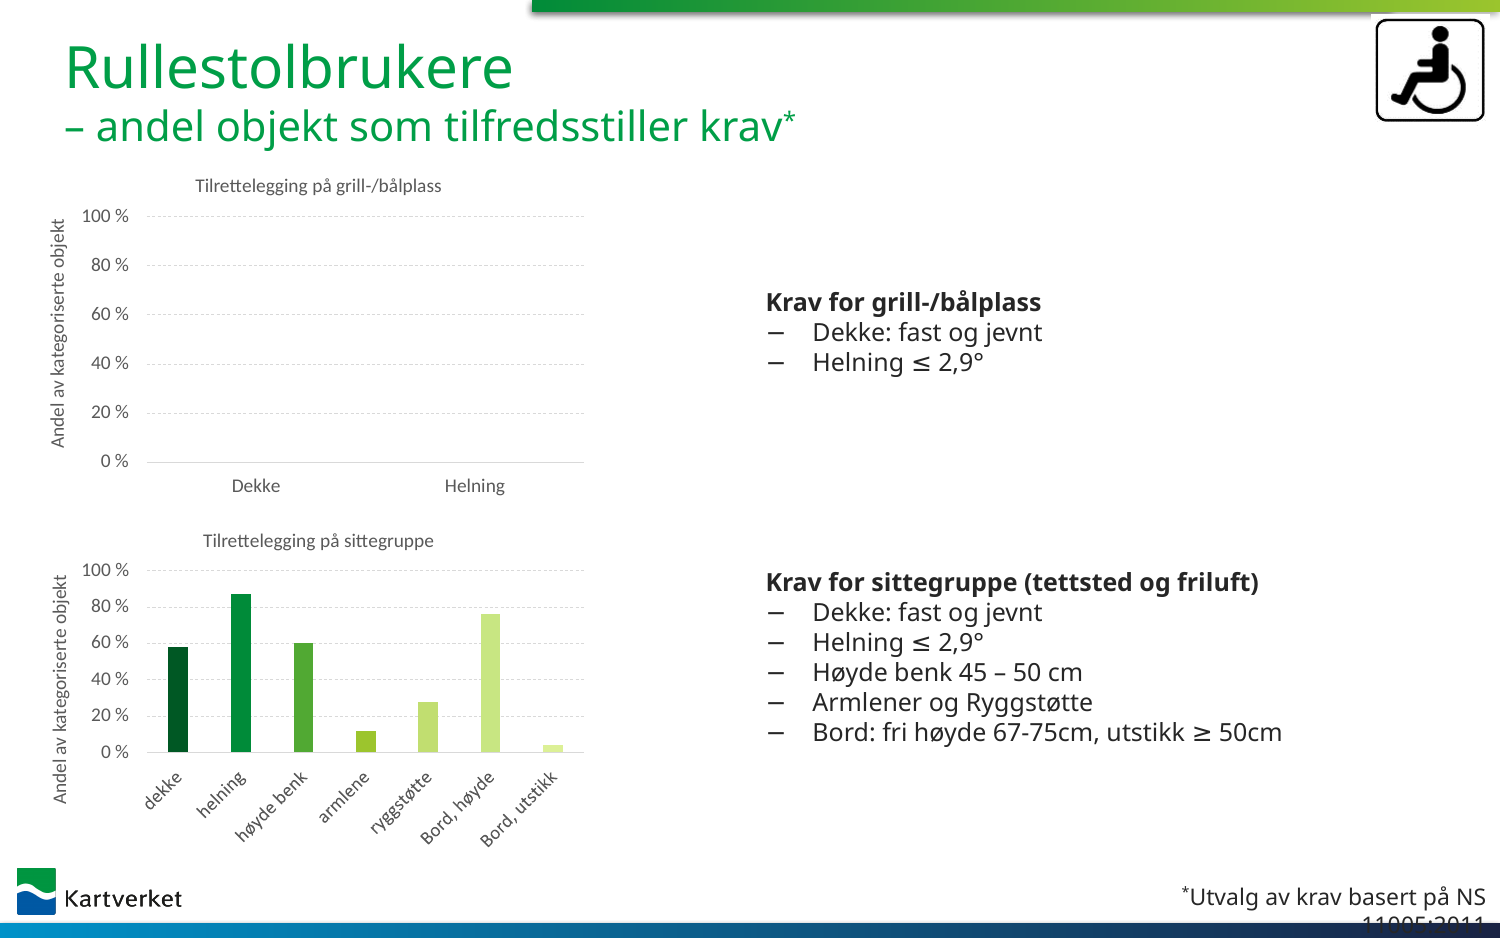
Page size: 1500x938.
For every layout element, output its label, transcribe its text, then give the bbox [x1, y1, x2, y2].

text_box Rullestolbrukere – andel objekt som tilfredsstiller krav* [49, 14, 1431, 158]
text_box Krav for sittegruppe (tettsted og friluft) Dekke: fast og jevnt Helning ≤ 2,9° Høyde benk 45 – 50 cm Armlener og Ryggstøtte Bord: fri høyde 67-75cm, utstikk ≥ 50cm [750, 559, 1500, 754]
text_box Krav for grill-/bålplass Dekke: fast og jevnt Helning ≤ 2,9° [750, 279, 1452, 384]
picture [41, 166, 596, 505]
picture [41, 520, 596, 859]
picture [1371, 13, 1491, 127]
text_box *Utvalg av krav basert på NS 11005:2011 [1068, 873, 1500, 938]
